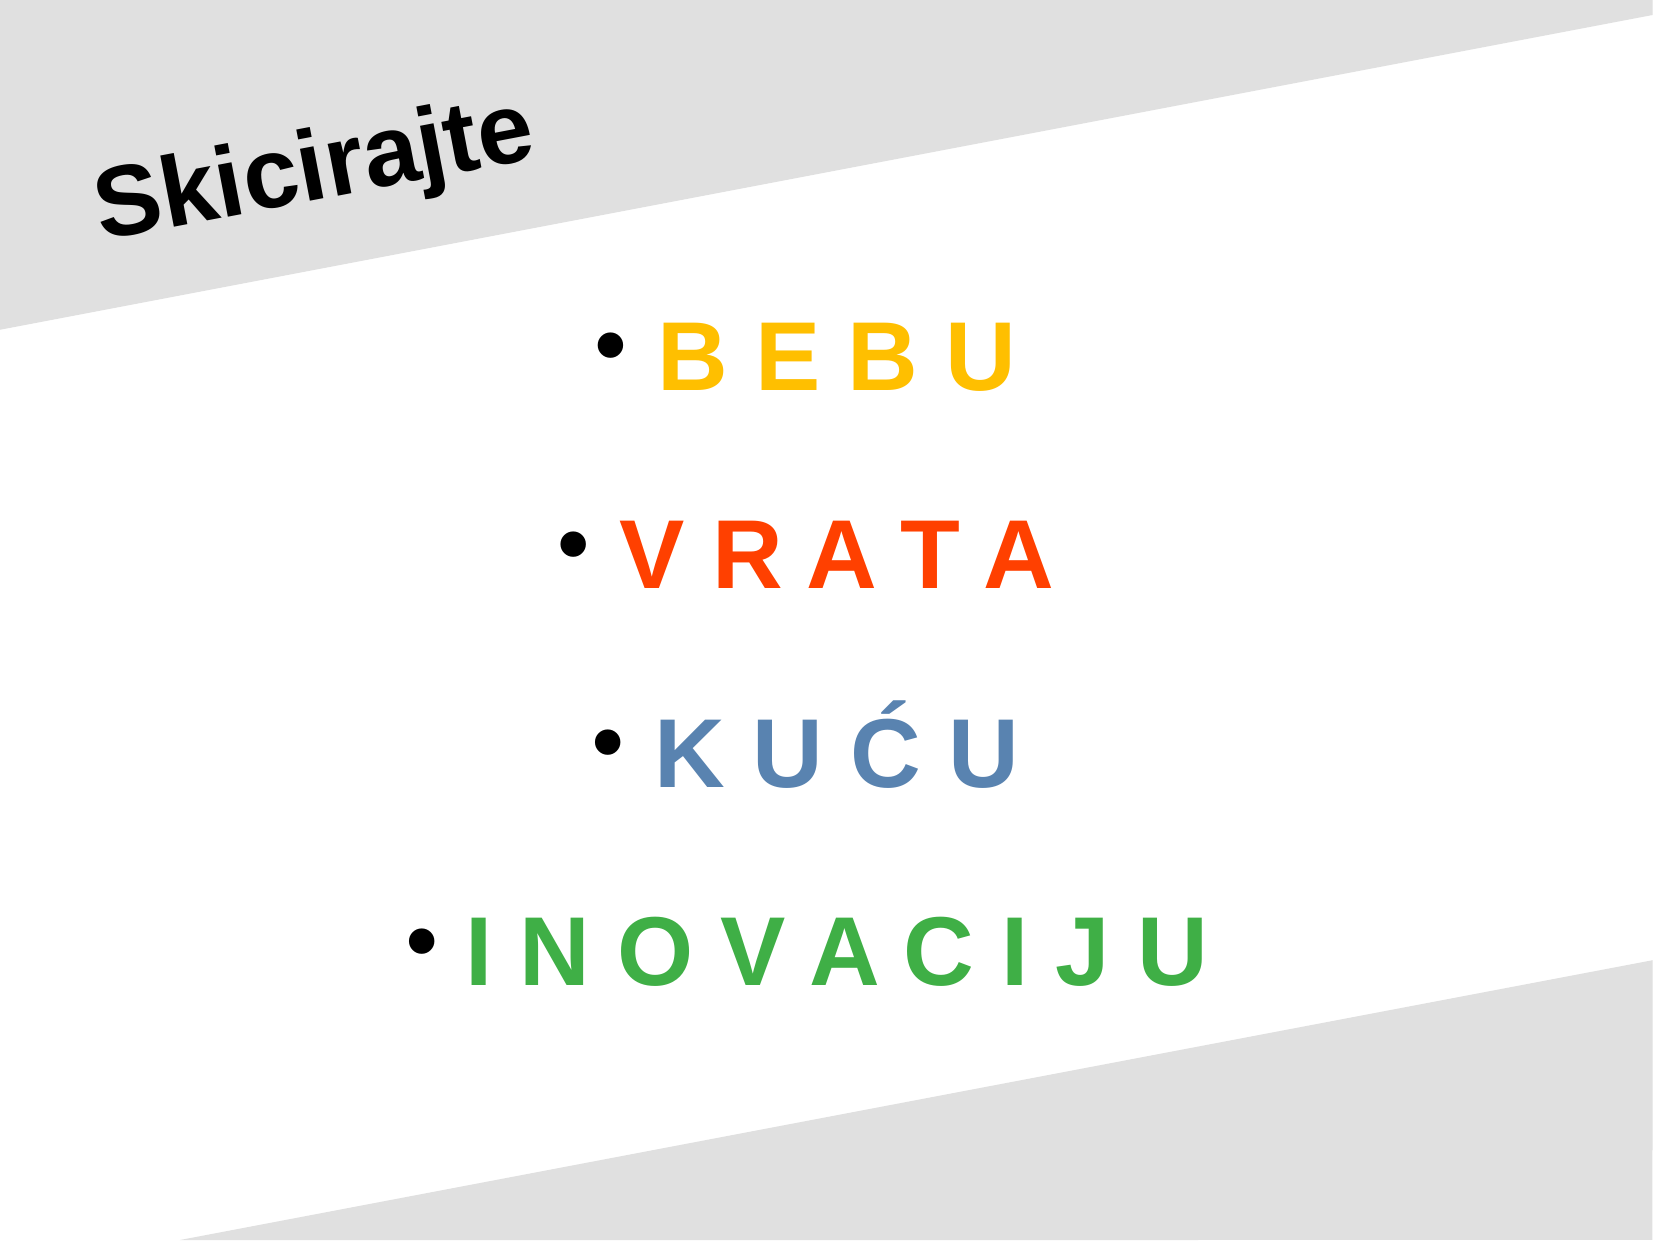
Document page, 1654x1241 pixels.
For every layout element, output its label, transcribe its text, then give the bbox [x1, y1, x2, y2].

text_box Skicirajte [83, 0, 1470, 261]
text_box B E B U V R A T A K U Ć U I N O V A C I J U [75, 292, 1530, 1012]
